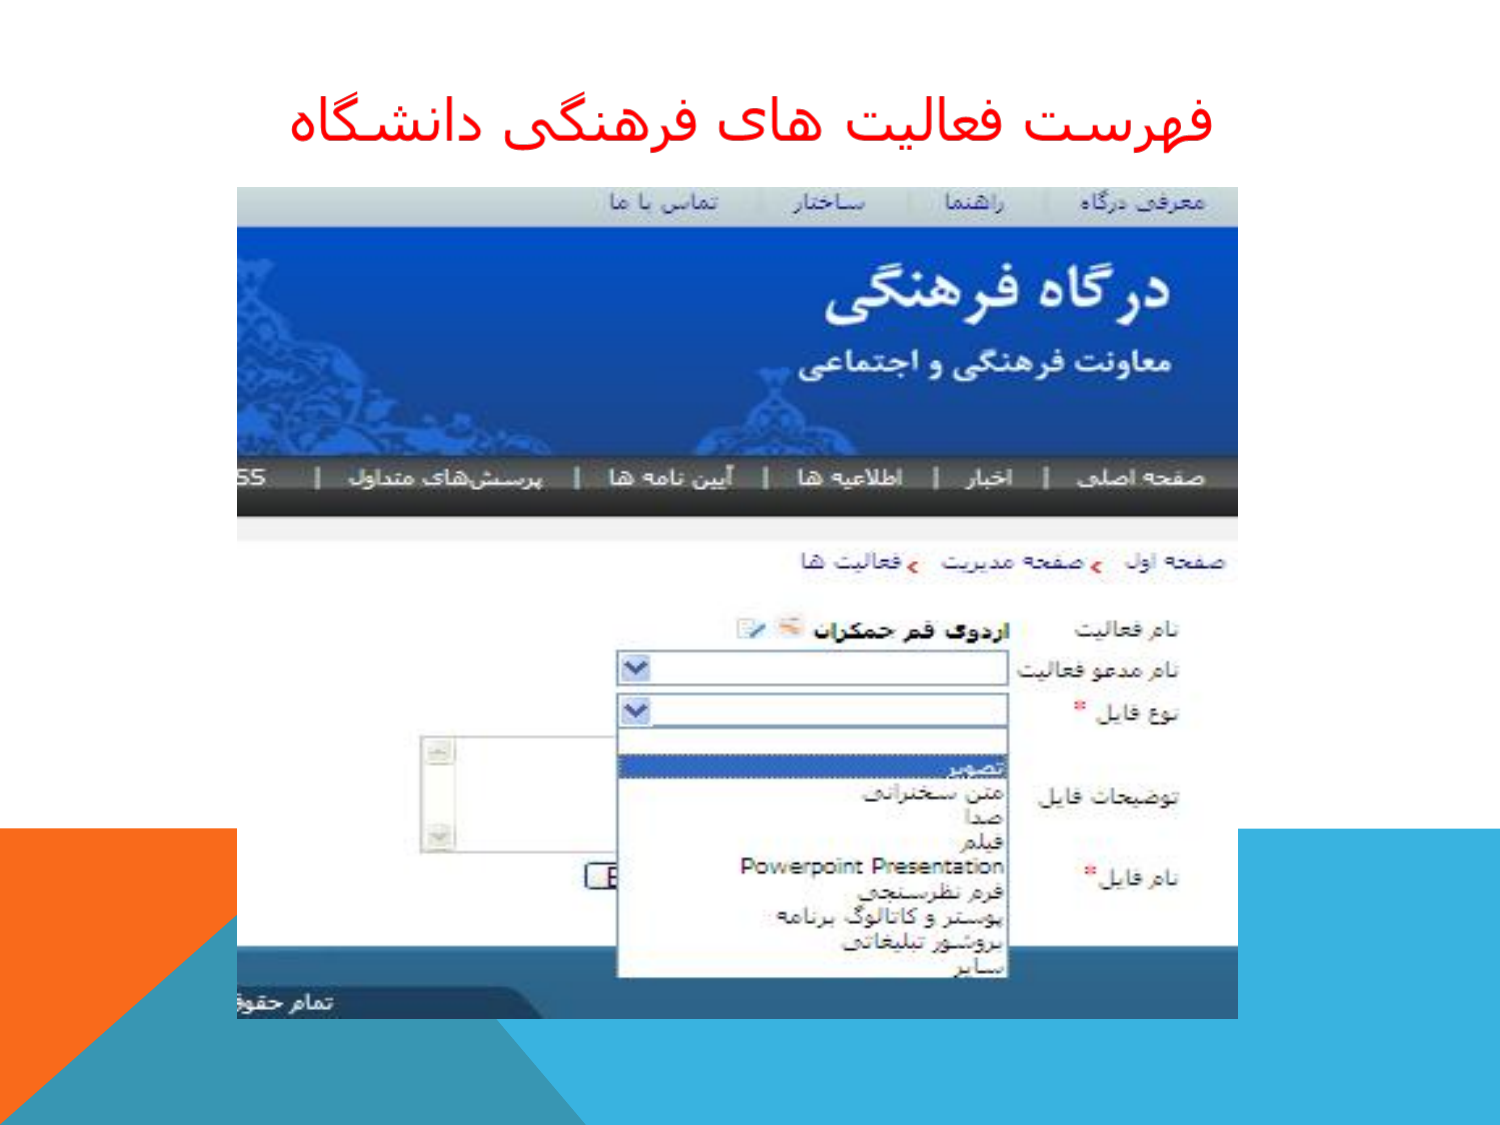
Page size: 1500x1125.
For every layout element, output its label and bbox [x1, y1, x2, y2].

picture [124, 65, 1360, 1019]
